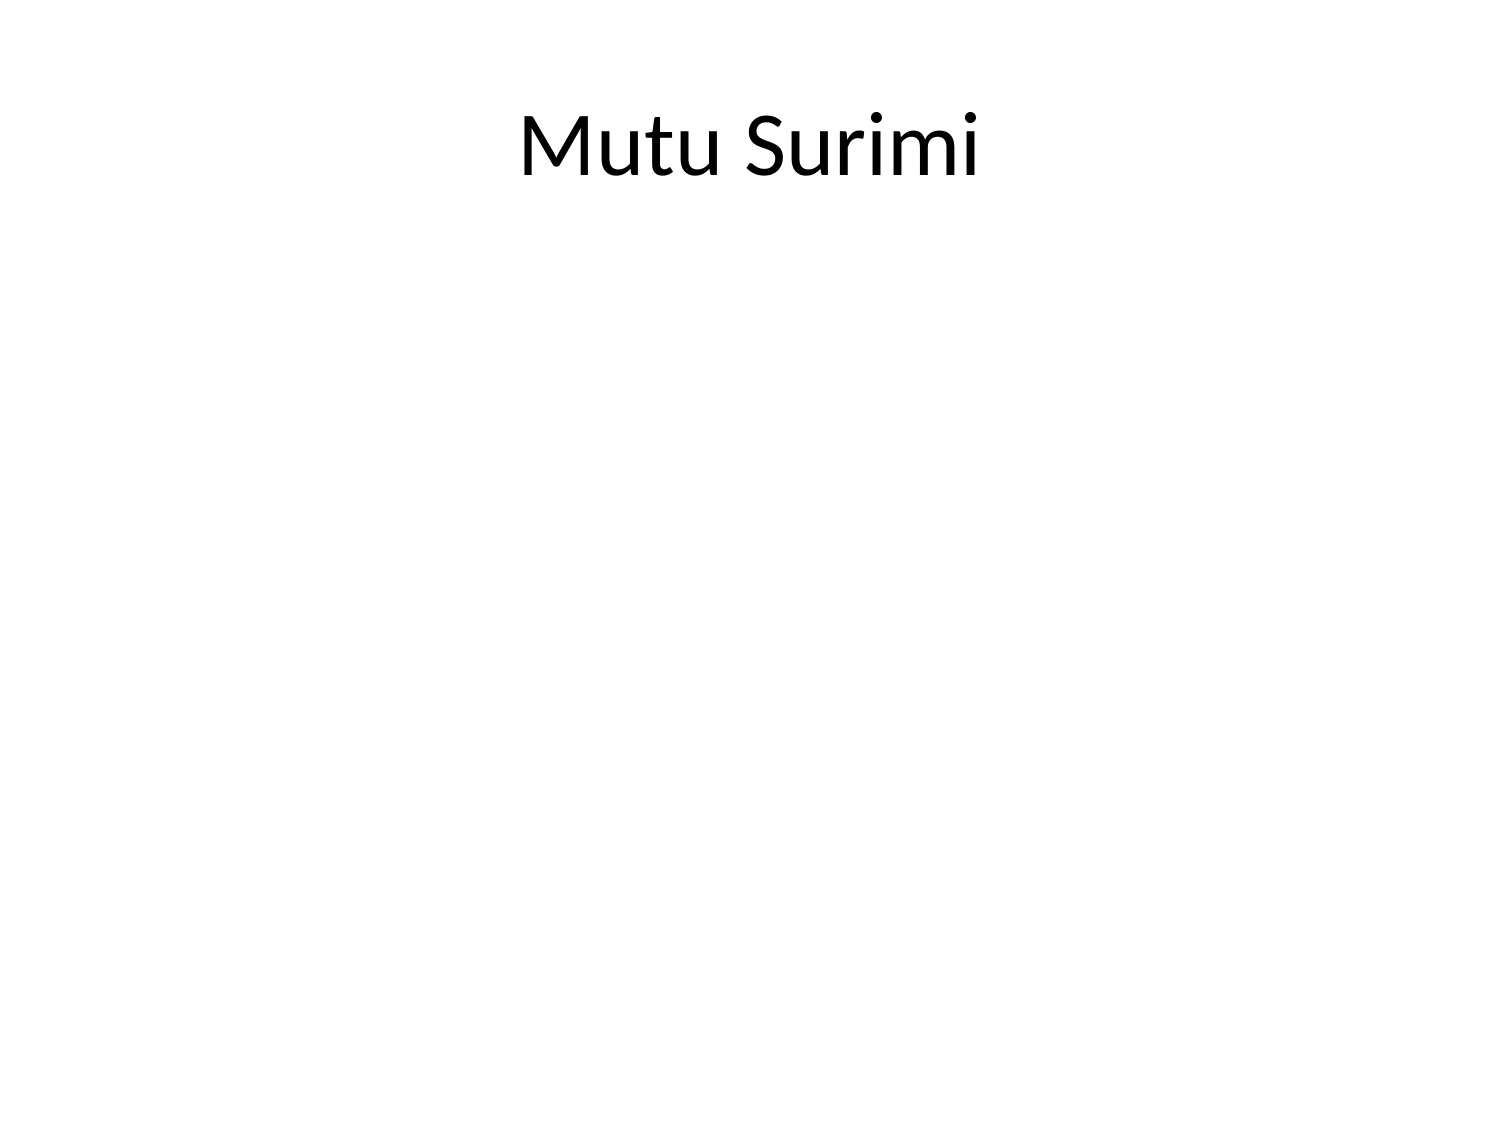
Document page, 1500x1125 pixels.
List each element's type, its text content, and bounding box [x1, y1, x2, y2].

title Mutu Surimi [75, 45, 1425, 233]
